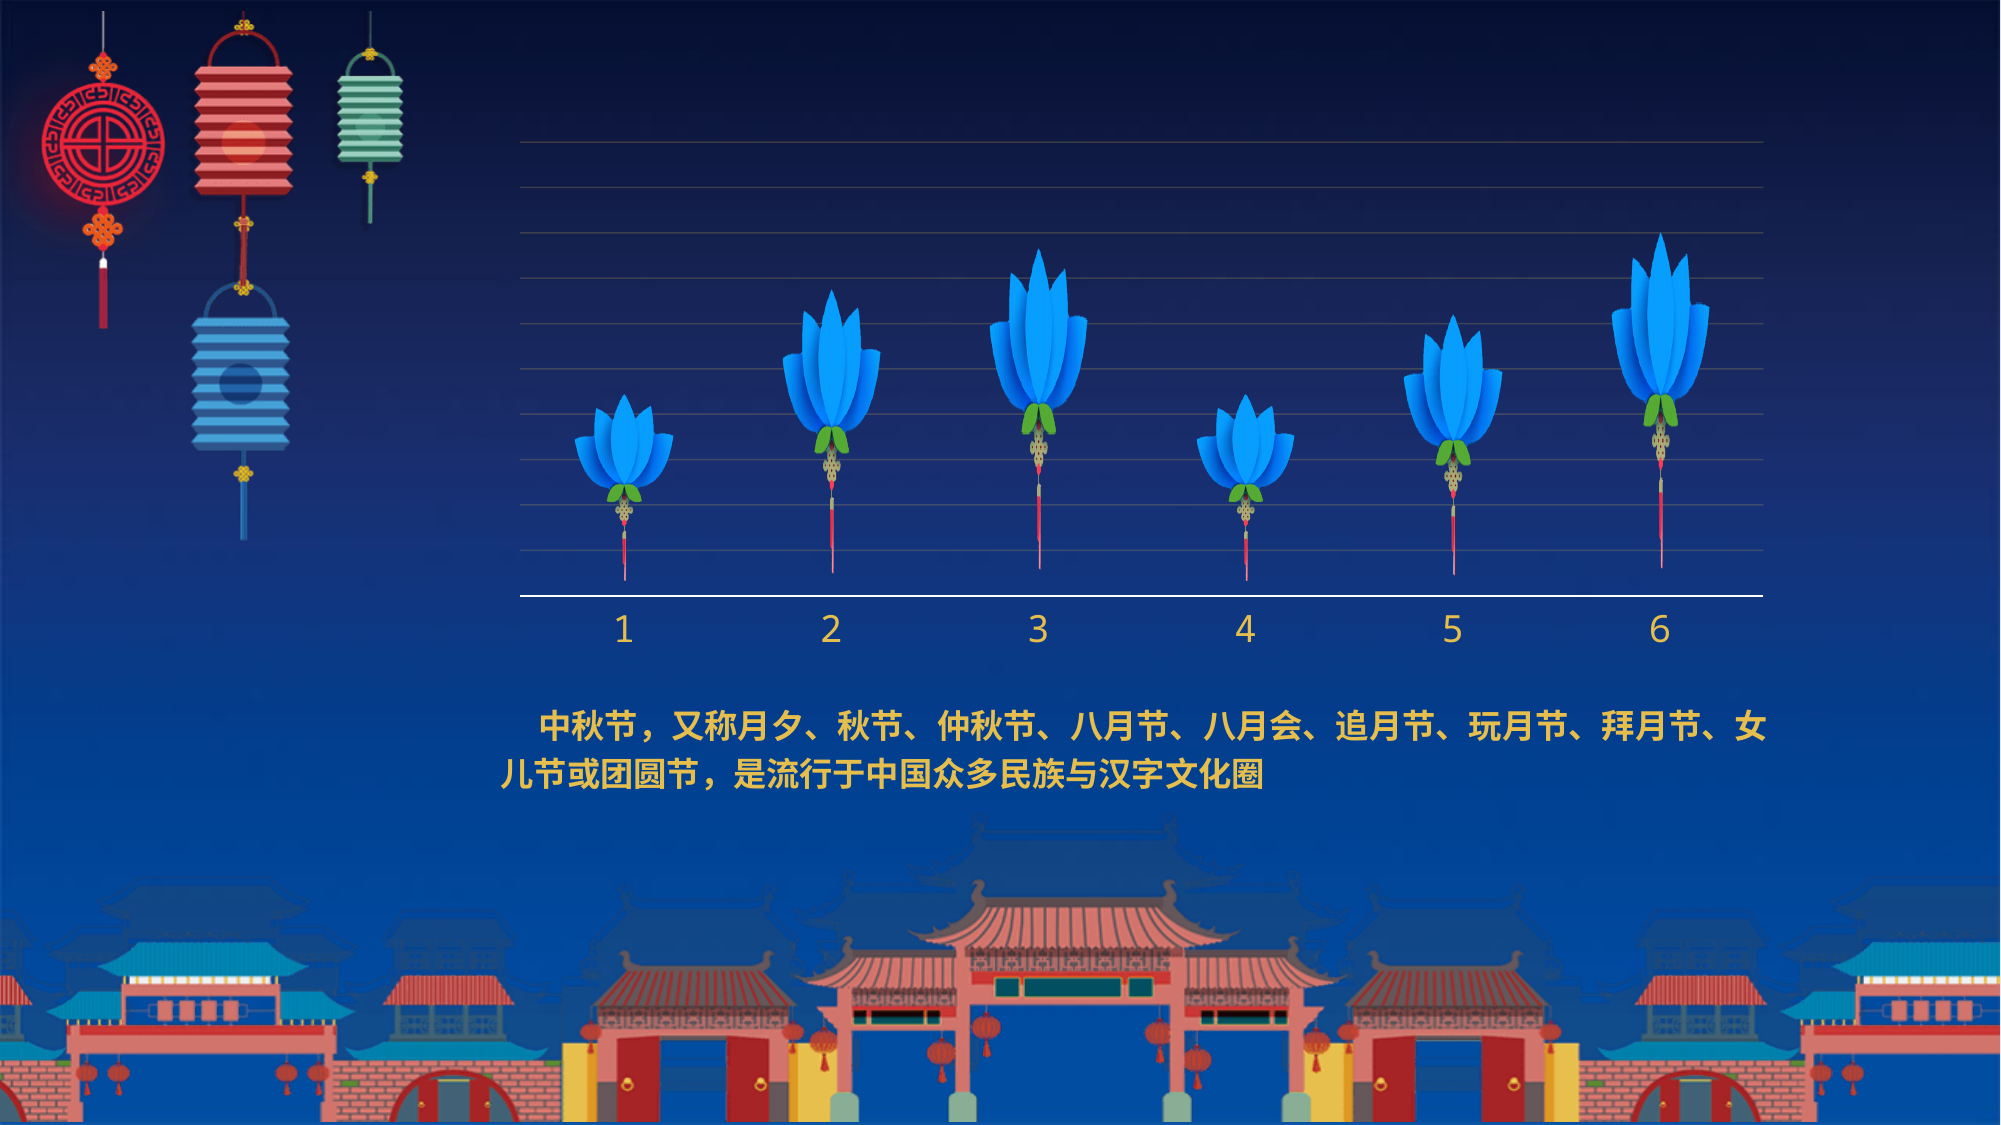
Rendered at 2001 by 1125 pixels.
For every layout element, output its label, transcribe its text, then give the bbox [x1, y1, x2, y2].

text_box 中秋节，又称月夕、秋节、仲秋节、八月节、八月会、追月节、玩月节、拜月节、女儿节或团圆节，是流行于中国众多民族与汉字文化圈 [485, 690, 1790, 769]
chart [494, 131, 1790, 664]
picture [0, 0, 2001, 1125]
